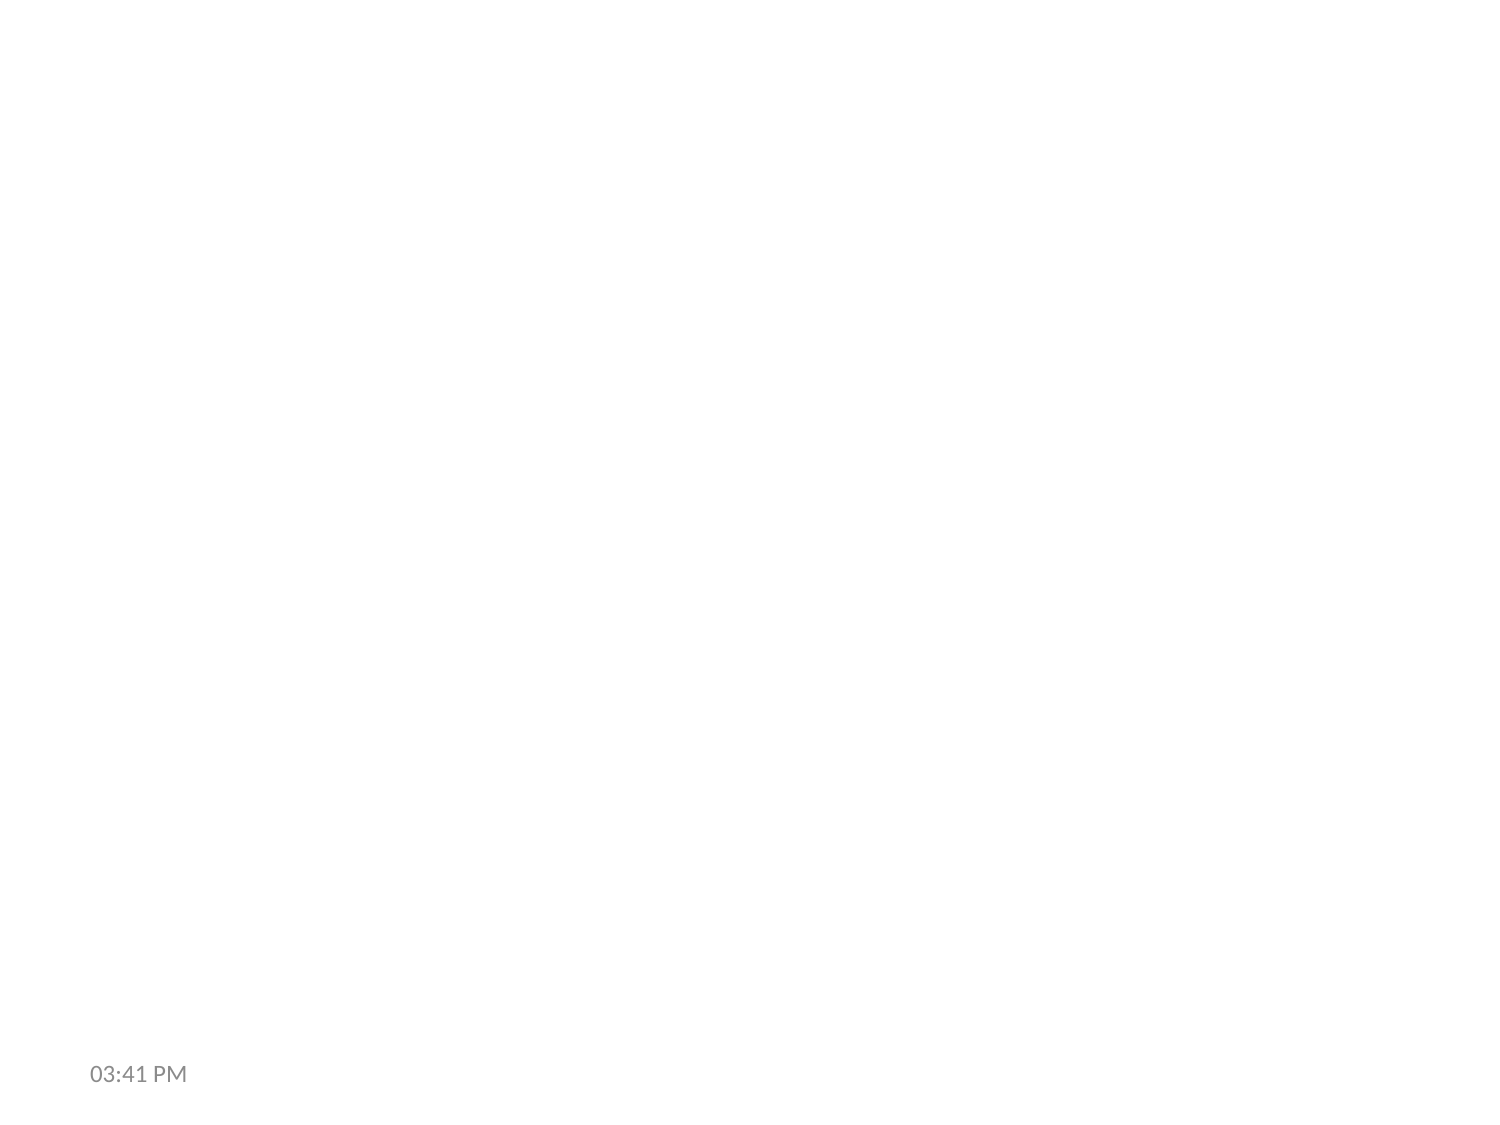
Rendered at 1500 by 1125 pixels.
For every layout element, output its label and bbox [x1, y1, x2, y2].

slide_number [75, 1042, 425, 1103]
